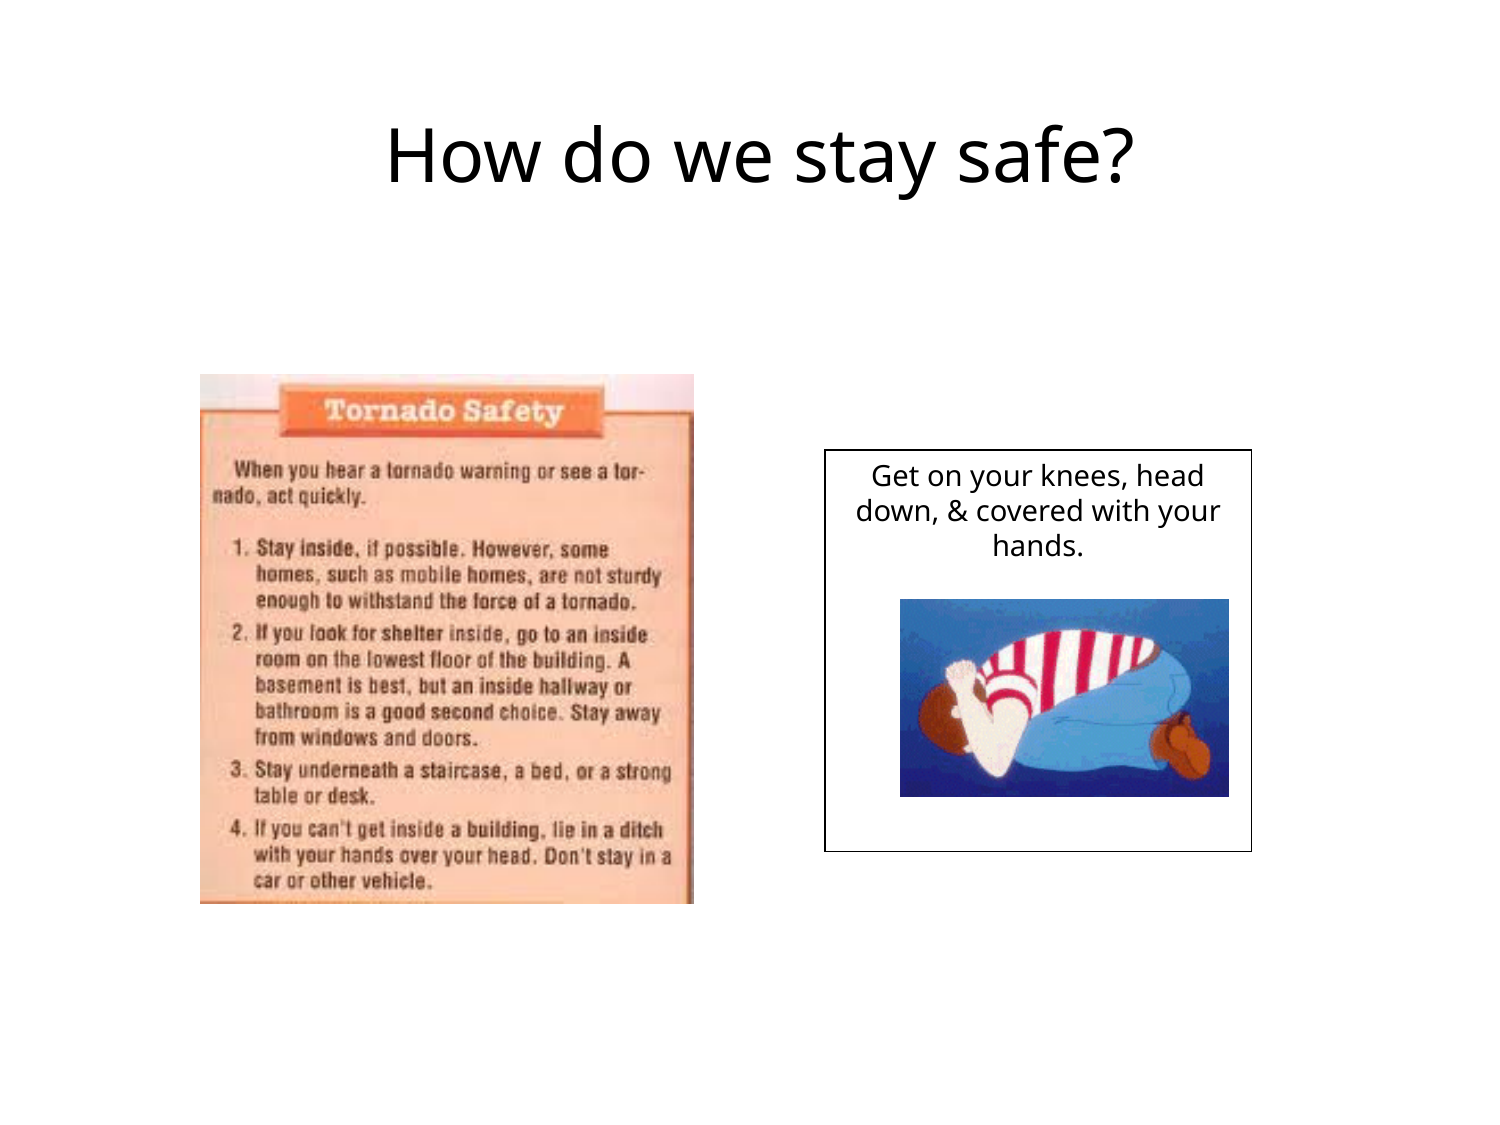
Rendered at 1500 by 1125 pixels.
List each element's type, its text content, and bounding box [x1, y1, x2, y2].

picture [899, 599, 1229, 798]
text_box How do we stay safe? [339, 100, 1161, 205]
text_box Get on your knees, head down, & covered with your hands. [825, 449, 1252, 852]
picture [199, 374, 694, 904]
